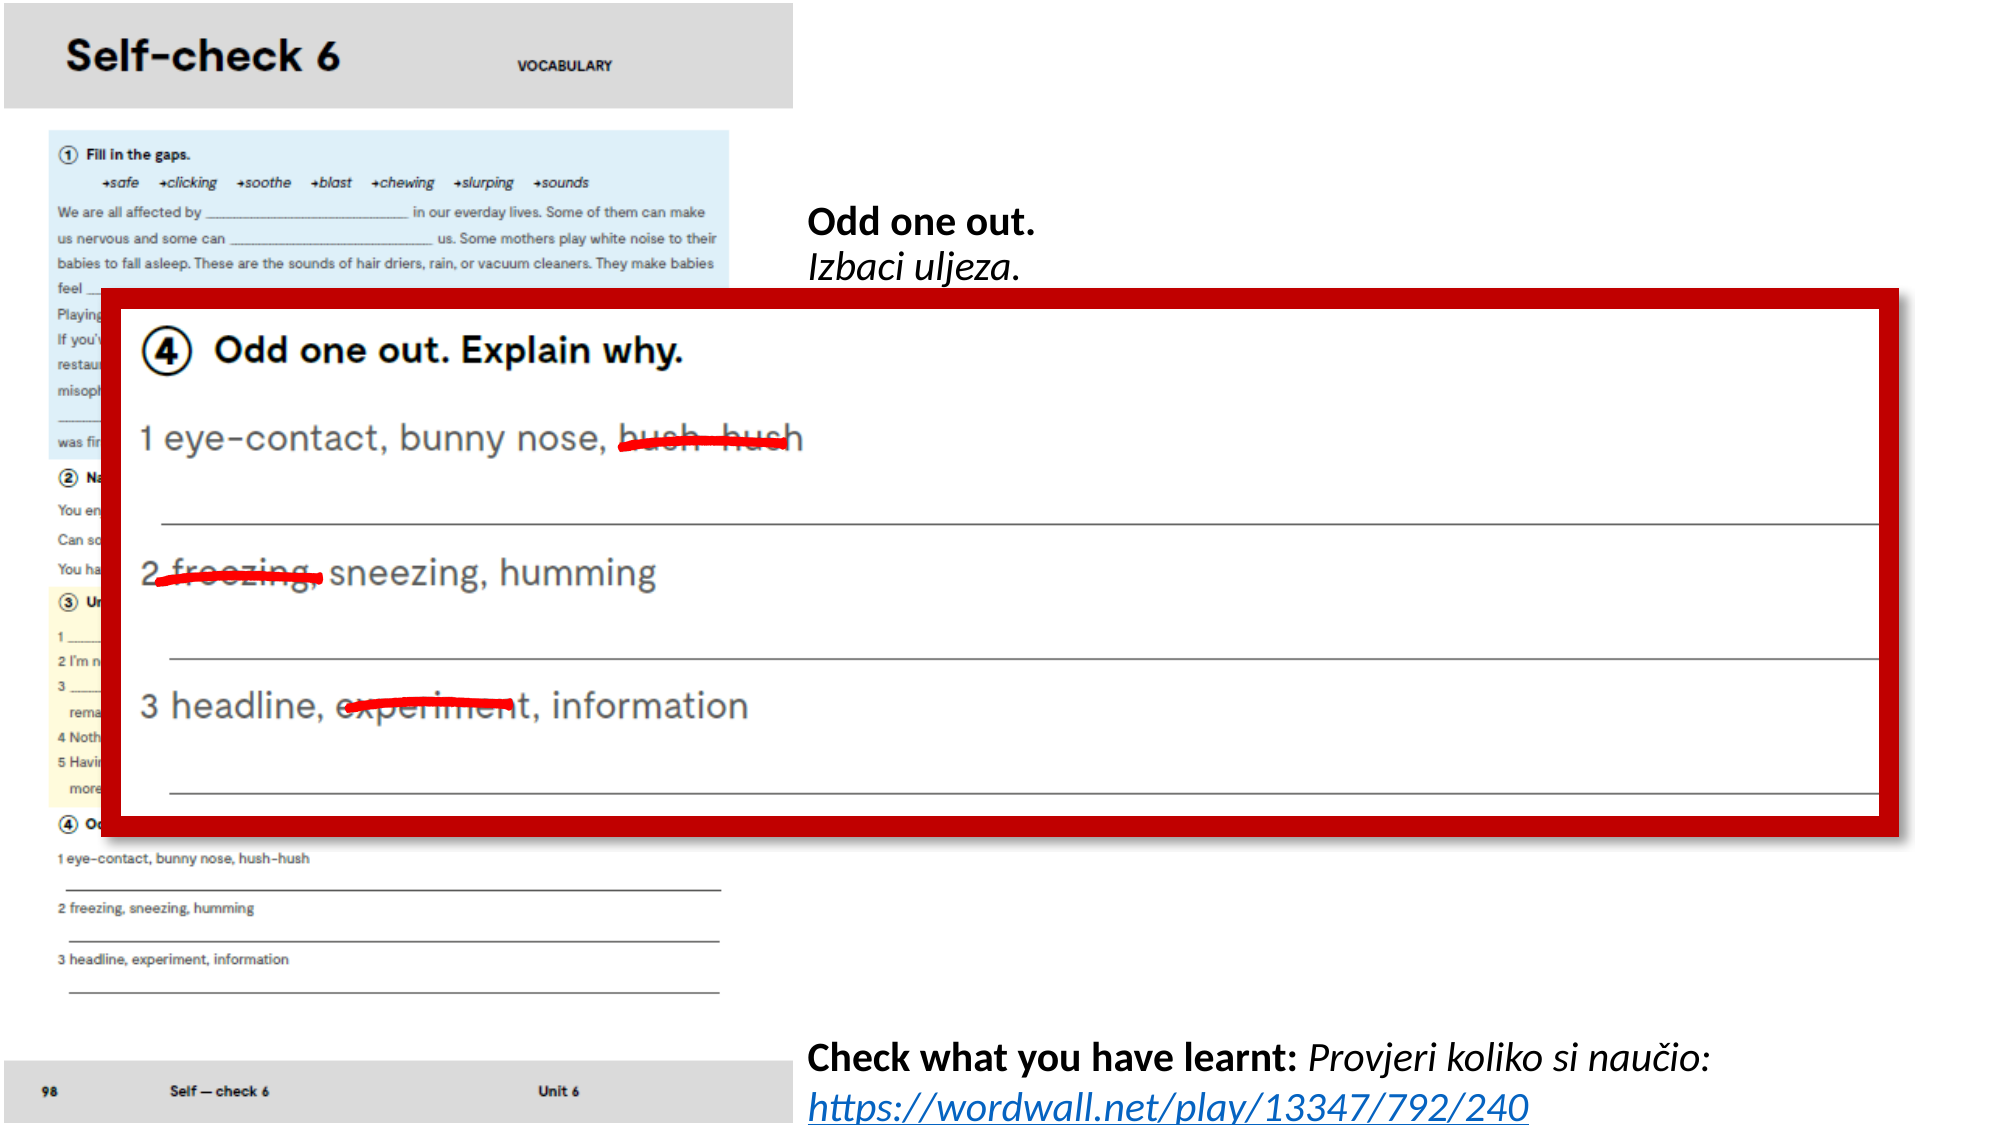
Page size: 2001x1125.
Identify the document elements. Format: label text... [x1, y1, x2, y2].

text_box Odd one out. Izbaci uljeza. [793, 192, 1937, 340]
picture [4, 3, 1879, 1123]
text_box Check what you have learnt: Provjeri koliko si naučio: https://wordwall.net/play/13347/792/240 [792, 1022, 2000, 1125]
